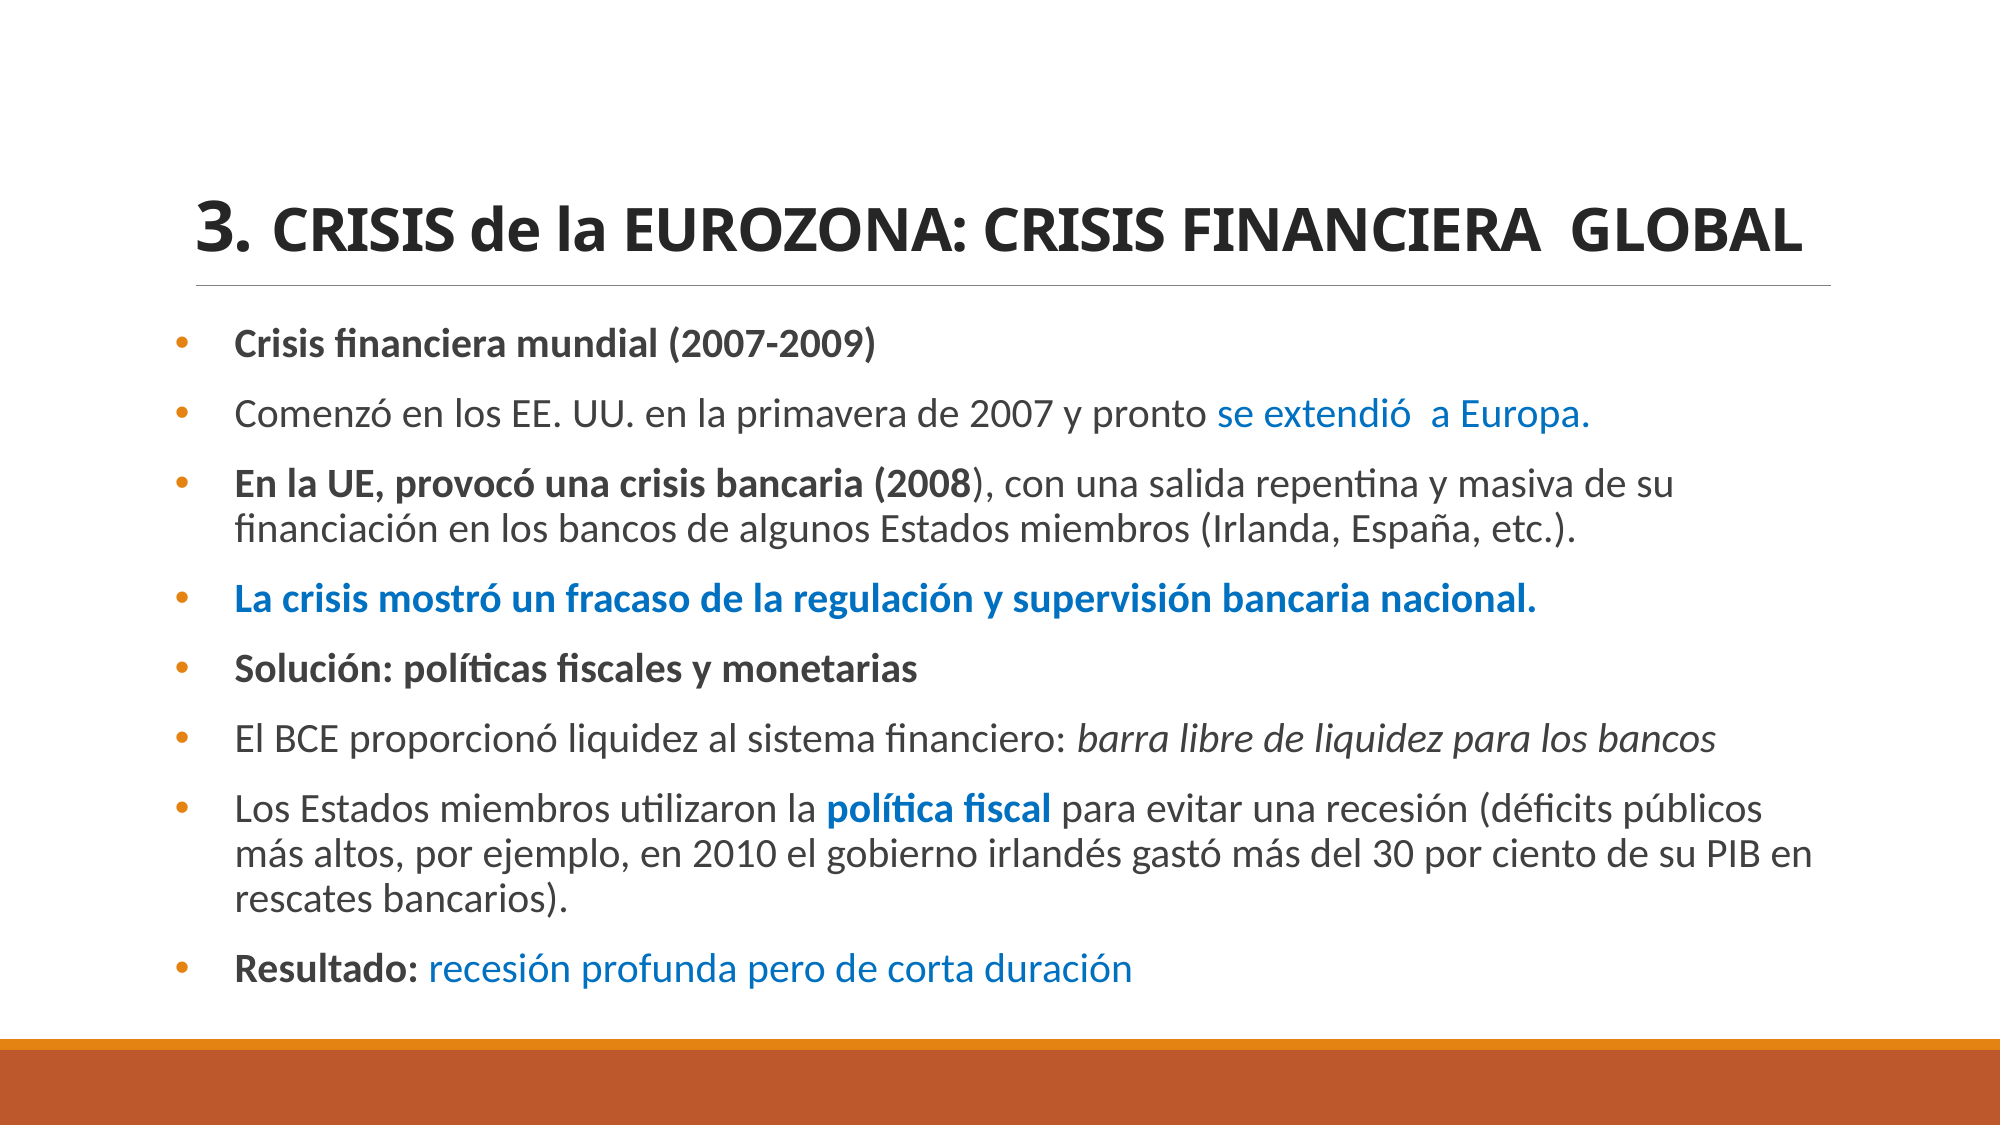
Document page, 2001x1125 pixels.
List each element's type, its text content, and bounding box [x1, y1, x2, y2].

text_box 3. CRISIS de la EUROZONA: CRISIS FINANCIERA GLOBAL [180, 157, 1840, 274]
list Crisis financiera mundial (2007-2009) Comenzó en los EE. UU. en la primavera de 2007 y pronto se extendió a Europa. En la UE, provocó una crisis bancaria (2008), con una salida repentina y masiva de su financiación en los bancos de algunos Estados miembros (Irlanda, España, etc.). La crisis mostró un fracaso de la regulación y supervisión bancaria nacional. Solución: políticas fiscales y monetarias El BCE proporcionó liquidez al sistema financiero: barra libre de liquidez para los bancos Los Estados miembros utilizaron la política fiscal para evitar una recesión (déficits públicos más altos, por ejemplo, en 2010 el gobierno irlandés gastó más del 30 por ciento de su PIB en rescates bancarios). Resultado: recesión profunda pero de corta duración [174, 314, 1825, 1024]
